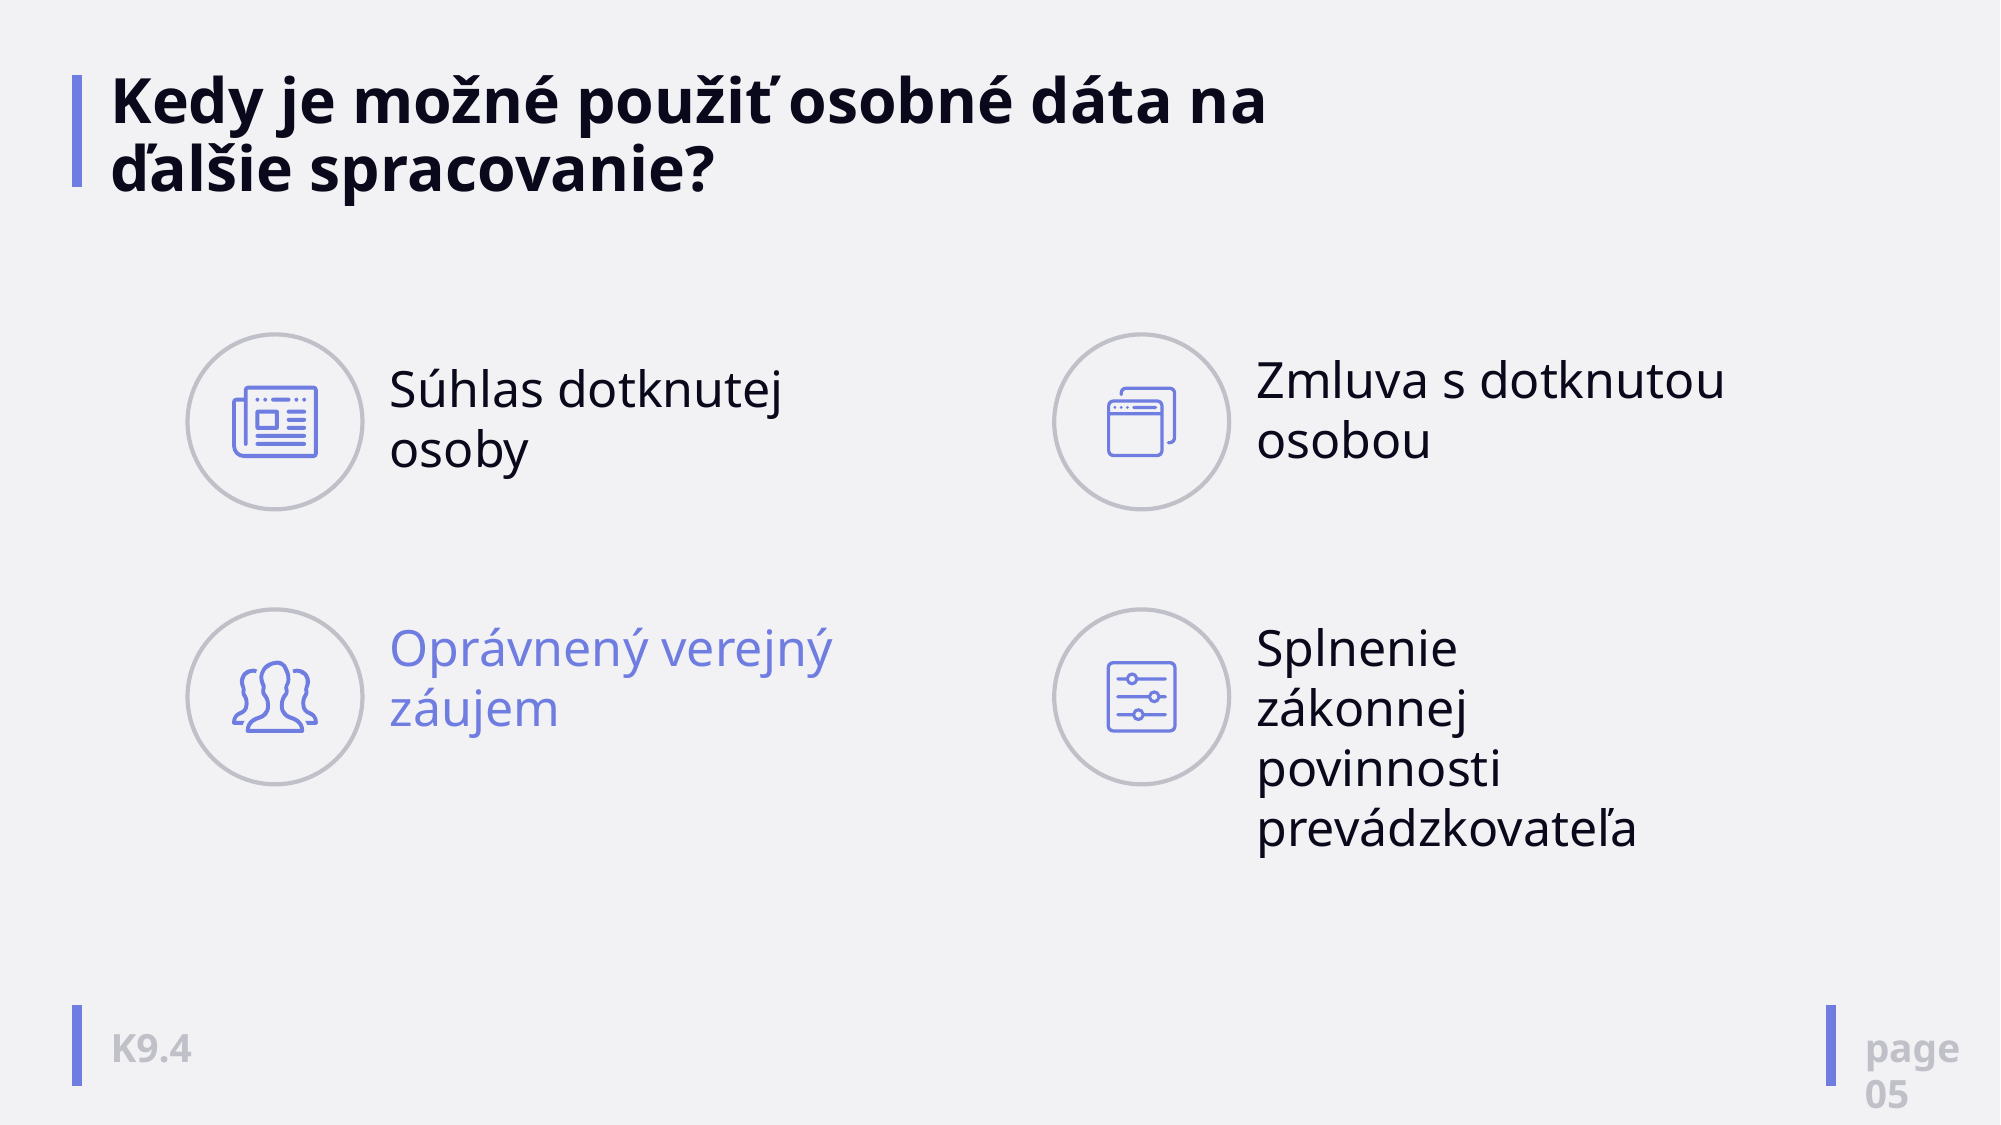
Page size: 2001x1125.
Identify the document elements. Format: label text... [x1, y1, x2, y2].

title Kedy je možné použiť osobné dáta na ďalšie spracovanie? [95, 62, 1349, 351]
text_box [1054, 609, 1695, 807]
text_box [1054, 334, 1767, 510]
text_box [187, 334, 900, 510]
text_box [187, 609, 900, 785]
slide_number page 05 [1850, 1015, 2000, 1125]
